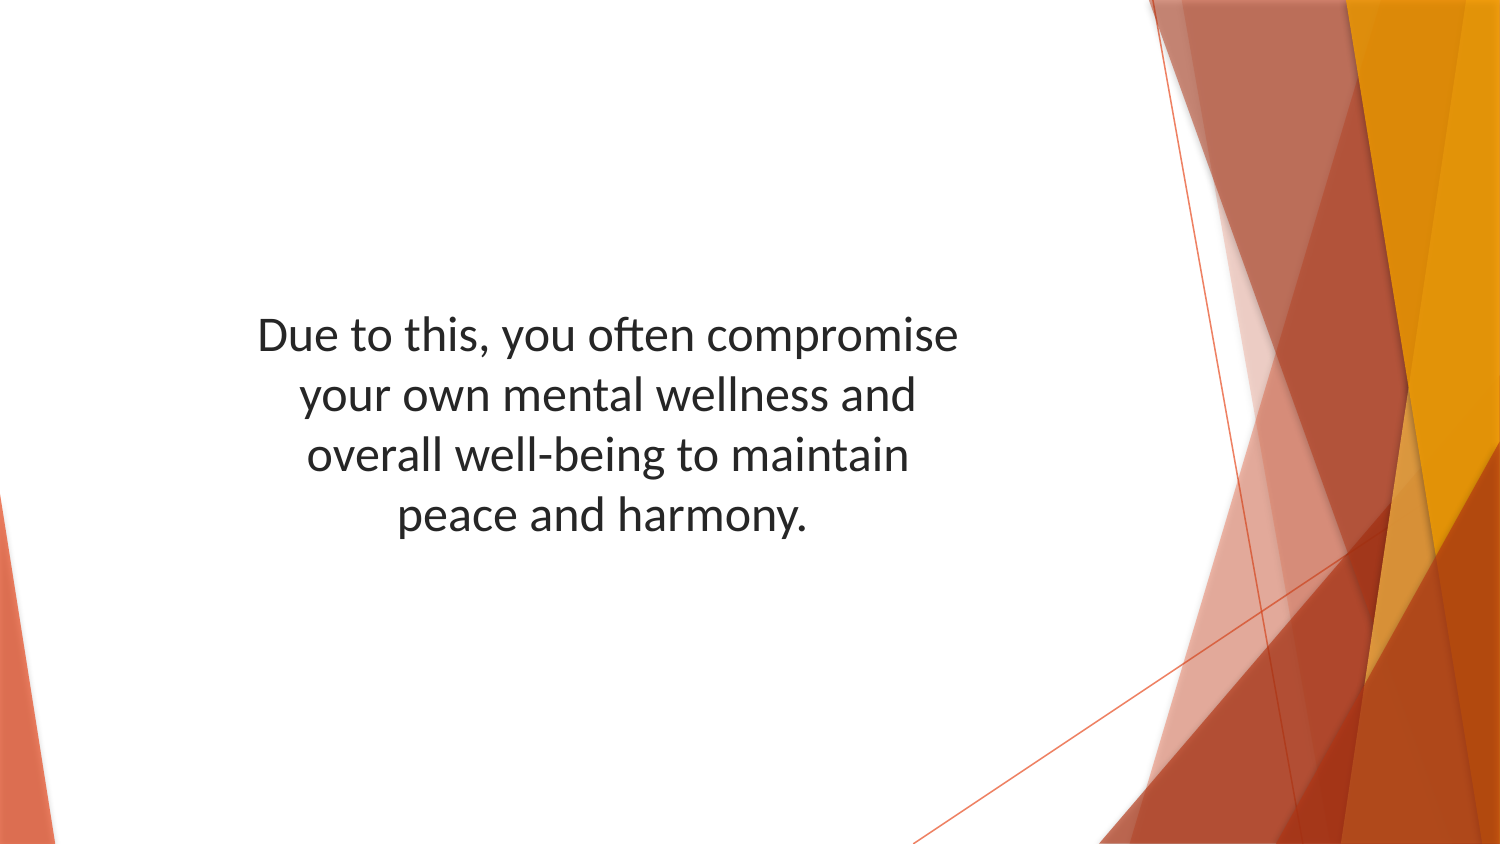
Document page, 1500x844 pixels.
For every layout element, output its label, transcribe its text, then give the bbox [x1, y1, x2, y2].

list Due to this, you often compromise your own mental wellness and overall well-being to maintain peace and harmony. [242, 114, 975, 729]
